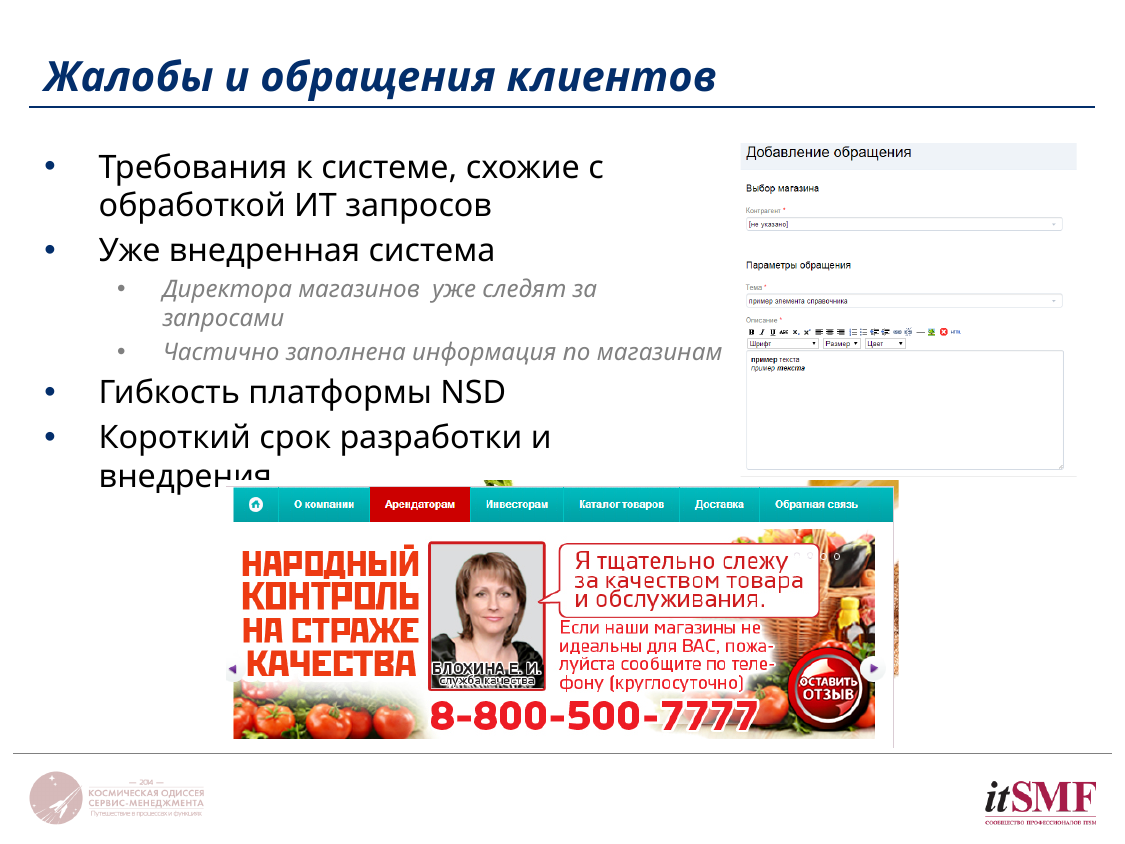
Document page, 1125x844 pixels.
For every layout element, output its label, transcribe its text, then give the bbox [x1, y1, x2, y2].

title Жалобы и обращения клиентов [29, 33, 1096, 115]
picture [225, 479, 899, 749]
picture [740, 143, 1077, 477]
picture [985, 781, 1096, 825]
list Требования к системе, схожие с обработкой ИТ запросов Уже внедренная система Директора магазинов уже следят за запросами Частично заполнена информация по магазинам Гибкость платформы NSD Короткий срок разработки и внедрения [29, 138, 741, 532]
